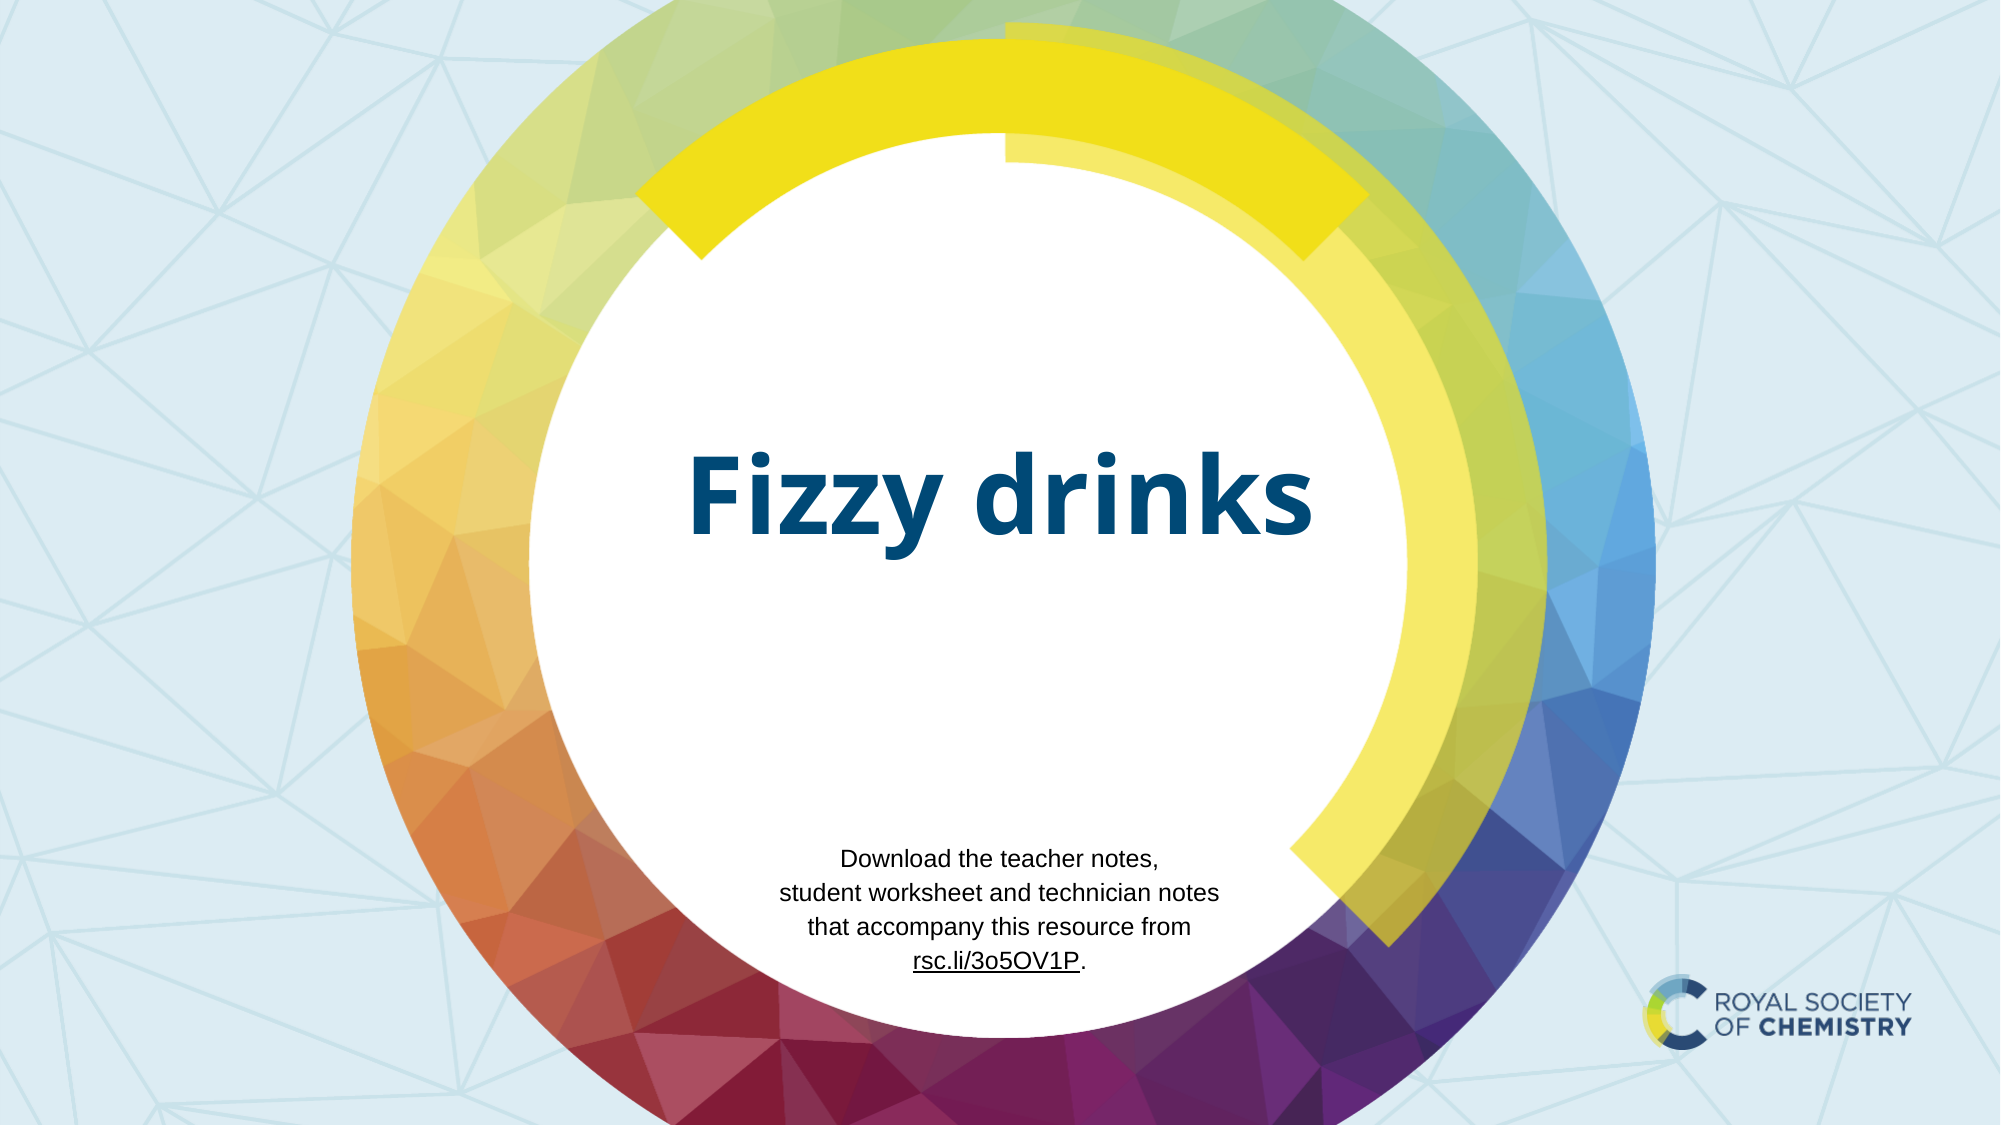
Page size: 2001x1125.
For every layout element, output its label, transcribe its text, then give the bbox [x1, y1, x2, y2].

picture [0, 0, 2001, 1125]
list Download the teacher notes, student worksheet and technician notes that accompany this resource from rsc.li/3o5OV1P. [557, 742, 1443, 975]
title Fizzy drinks [557, 363, 1443, 636]
